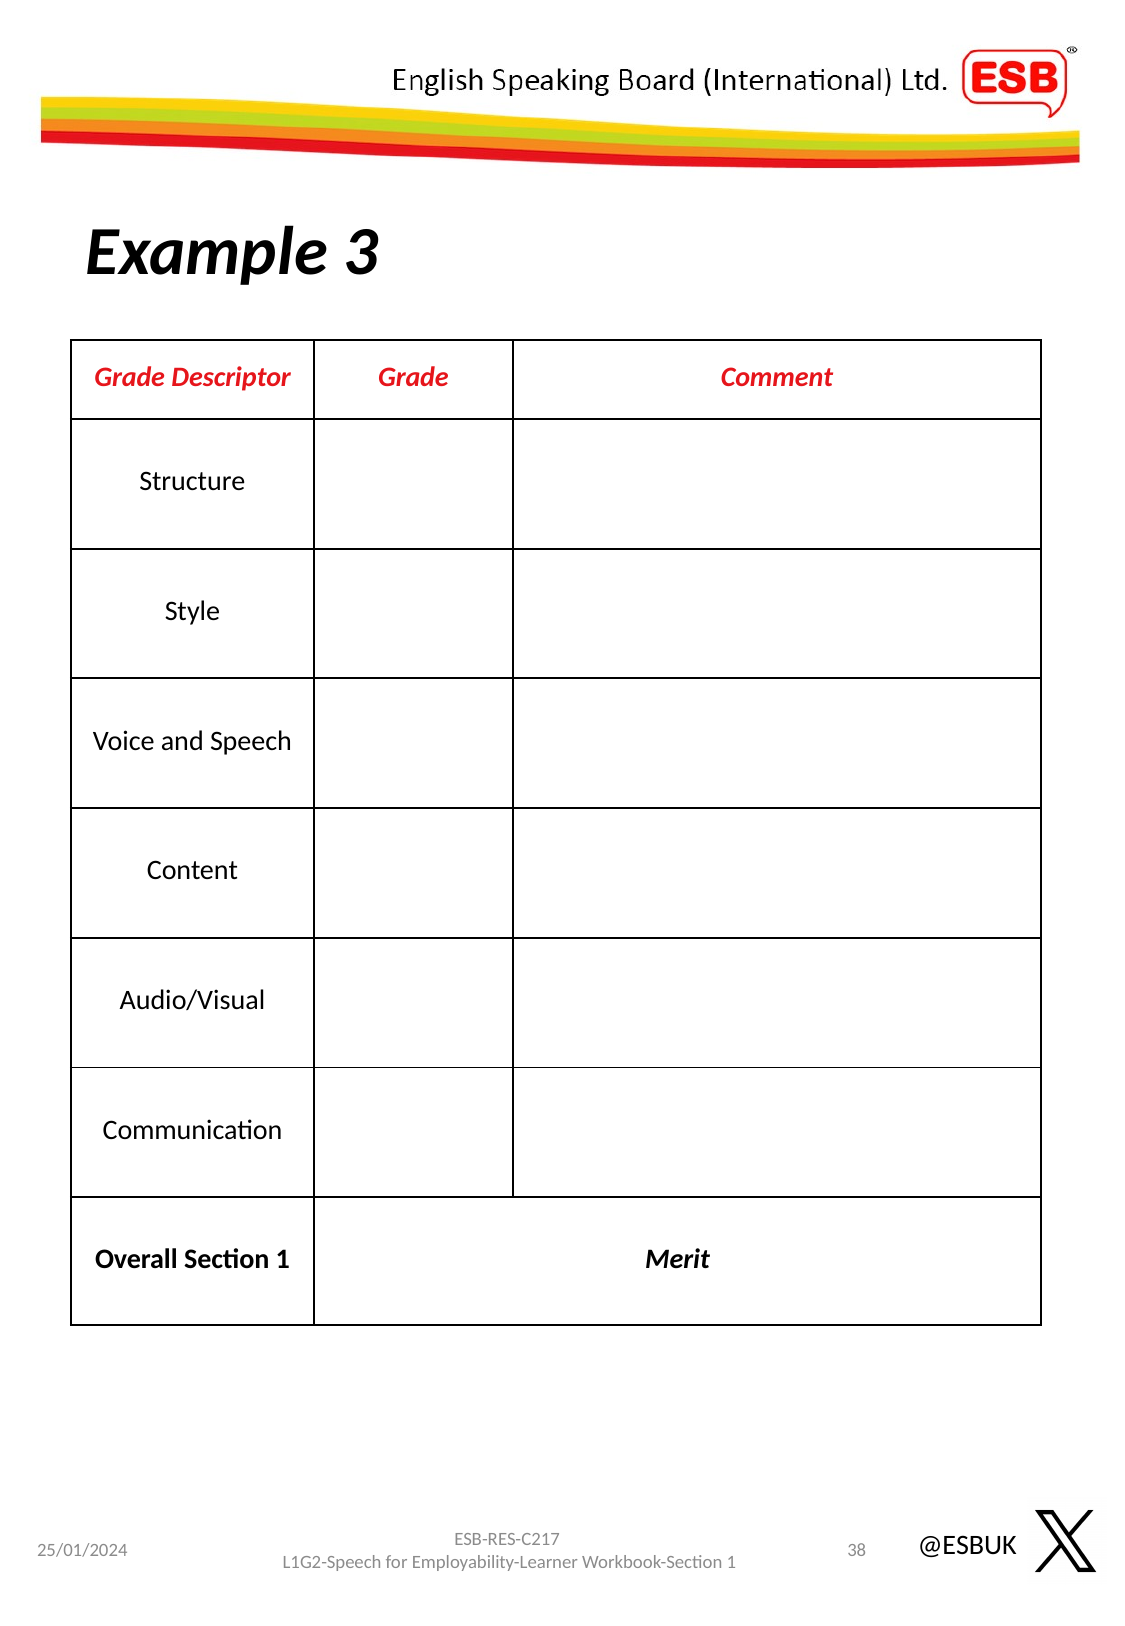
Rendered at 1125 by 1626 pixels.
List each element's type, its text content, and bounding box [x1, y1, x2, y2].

table_cell Overall Section 1 [72, 1198, 313, 1324]
table_cell Communication [72, 1068, 313, 1196]
table_cell [315, 1068, 512, 1196]
slide_number 38 [697, 1506, 882, 1593]
table_cell Voice and Speech [72, 679, 313, 807]
table_cell Style [72, 550, 313, 677]
table_header Grade [315, 341, 512, 418]
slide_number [22, 1506, 255, 1593]
table_cell [315, 939, 512, 1067]
table_cell Content [72, 809, 313, 937]
table_cell Merit [315, 1198, 1040, 1324]
table_cell [315, 550, 512, 677]
picture [0, 1, 1125, 234]
table_cell Audio/Visual [72, 939, 313, 1067]
title Example 3 [70, 205, 1042, 300]
table_cell Structure [72, 420, 313, 548]
table_cell [315, 809, 512, 937]
table_cell [514, 679, 1040, 807]
table_cell [514, 1068, 1040, 1196]
table_cell [315, 420, 512, 548]
table_header Comment [514, 341, 1040, 418]
table_cell [514, 420, 1040, 548]
table_header Grade Descriptor [72, 341, 313, 418]
table_cell [514, 939, 1040, 1067]
picture [1026, 1497, 1107, 1585]
table_cell [315, 679, 512, 807]
table_cell [514, 550, 1040, 677]
table_cell [514, 809, 1040, 937]
footer ESB-RES-C217 L1G2-Speech for Employability-Learner Workbook-Section 1 [255, 1506, 697, 1593]
